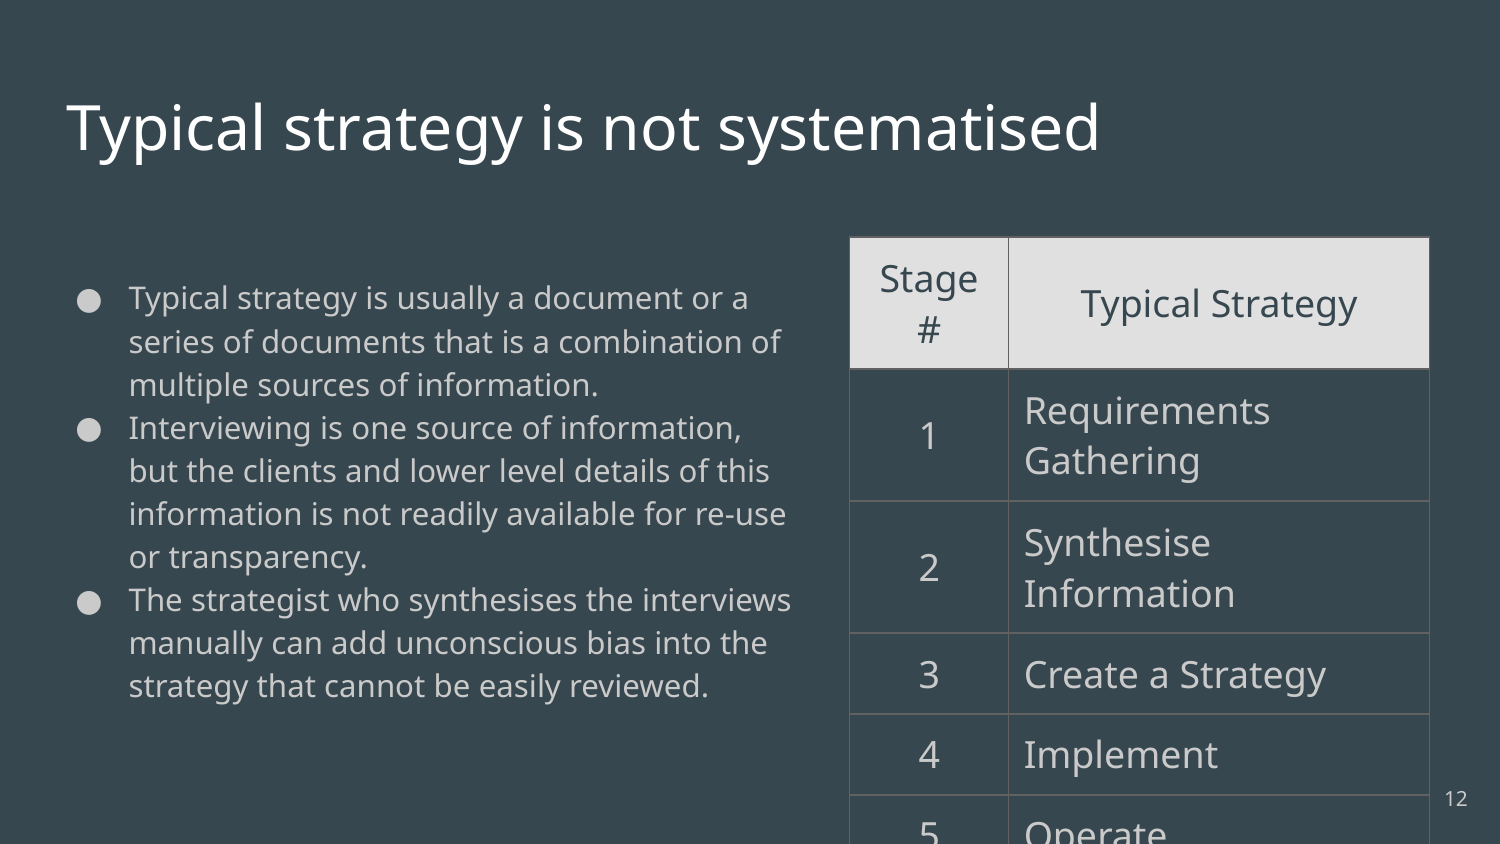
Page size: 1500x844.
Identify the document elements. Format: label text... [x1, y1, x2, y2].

table_cell Operate [1009, 796, 1429, 844]
table_cell 3 [850, 634, 1008, 713]
table_cell 1 [850, 370, 1008, 500]
slide_number ‹#› [1392, 767, 1483, 833]
table_cell Implement [1009, 715, 1429, 794]
table_cell 4 [850, 715, 1008, 794]
table_cell Requirements Gathering [1009, 370, 1429, 500]
list Typical strategy is usually a document or a series of documents that is a combination of multiple sources of information. Interviewing is one source of information, but the clients and lower level details of this information is not readily available for re-use or transparency. The strategist who synthesises the interviews manually can add unconscious bias into the strategy that cannot be easily reviewed. [38, 264, 811, 713]
table_cell Create a Strategy [1009, 634, 1429, 713]
title Typical strategy is not systematised [51, 72, 1449, 167]
table_header Typical Strategy [1009, 238, 1429, 368]
table_cell 5 [850, 796, 1008, 844]
table_cell 2 [850, 502, 1008, 632]
table_cell Synthesise Information [1009, 502, 1429, 632]
table_header Stage # [850, 238, 1008, 368]
